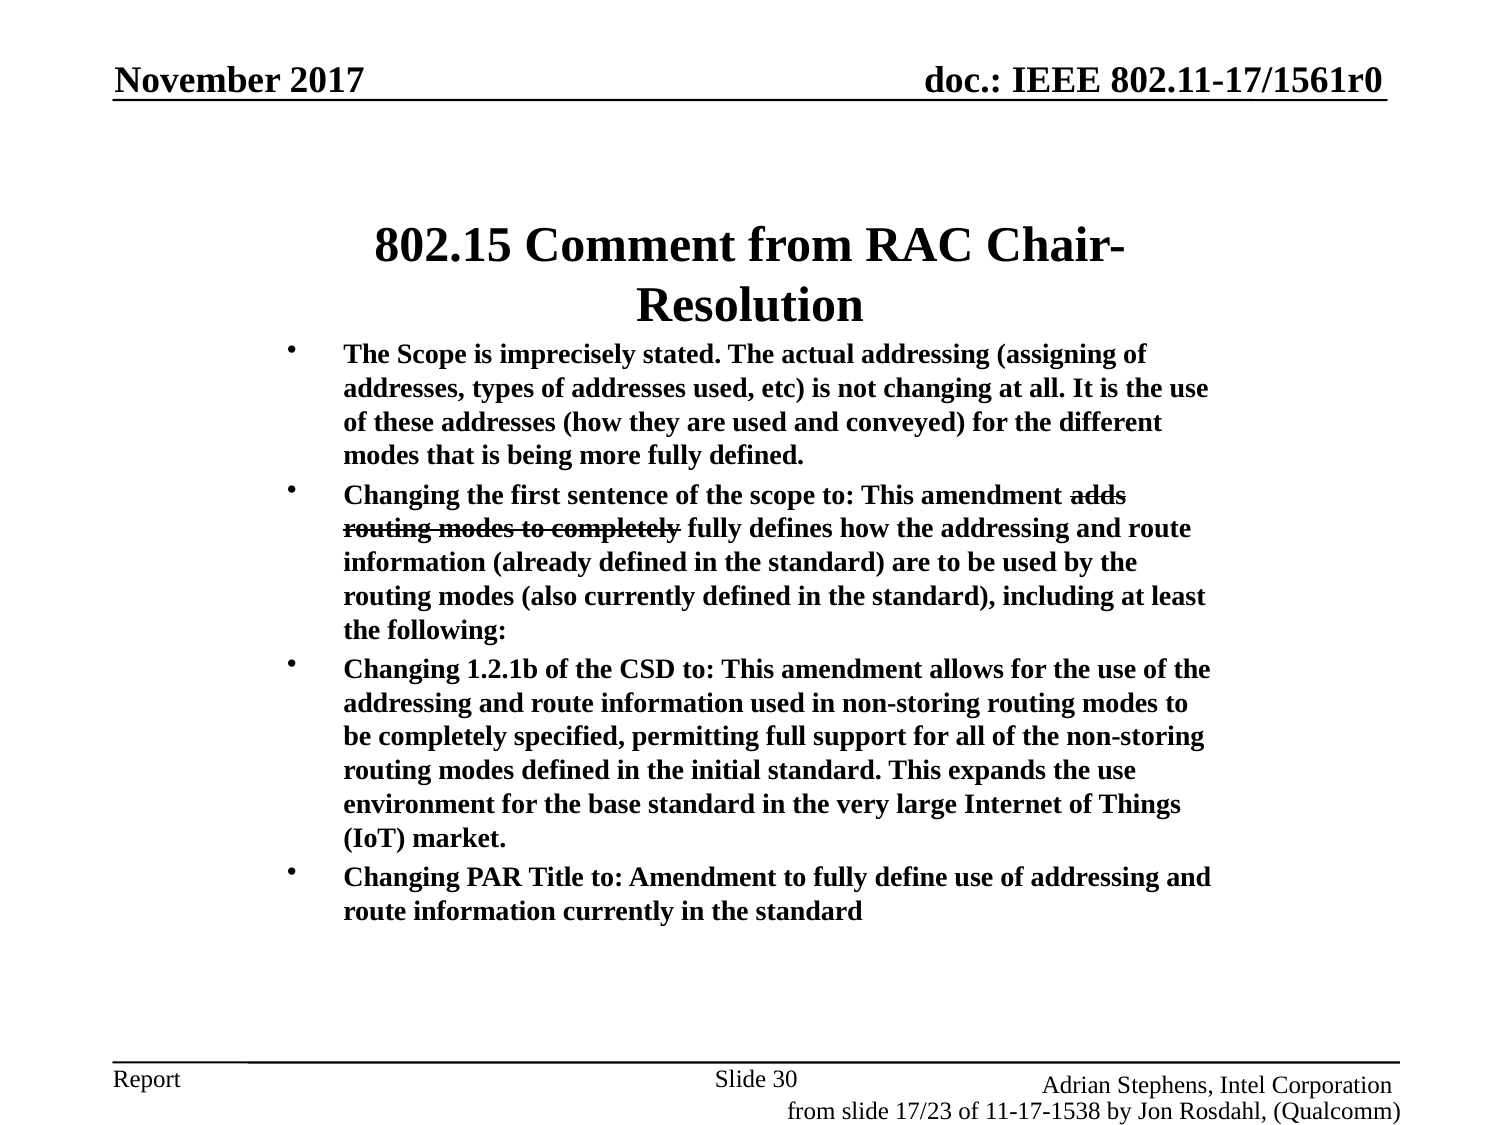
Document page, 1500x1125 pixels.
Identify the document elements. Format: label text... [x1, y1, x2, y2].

footer Adrian Stephens, Intel Corporation [1037, 1068, 1394, 1087]
text_box from slide 17/23 of 11-17-1538 by Jon Rosdahl, (Qualcomm) [343, 1087, 1417, 1125]
slide_number Slide 30 [711, 1061, 801, 1093]
title 802.15 Comment from RAC Chair-Resolution [271, 206, 1229, 328]
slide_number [114, 54, 374, 101]
list The Scope is imprecisely stated. The actual addressing (assigning of addresses, types of addresses used, etc) is not changing at all. It is the use of these addresses (how they are used and conveyed) for the different modes that is being more fully defined. Changing the first sentence of the scope to: This amendment adds routing modes to completely fully defines how the addressing and route information (already defined in the standard) are to be used by the routing modes (also currently defined in the standard), including at least the following: Changing 1.2.1b of the CSD to: This amendment allows for the use of the addressing and route information used in non-storing routing modes to be completely specified, permitting full support for all of the non-storing routing modes defined in the initial standard. This expands the use environment for the base standard in the very large Internet of Things (IoT) market. Changing PAR Title to: Amendment to fully define use of addressing and route information currently in the standard [271, 328, 1229, 835]
